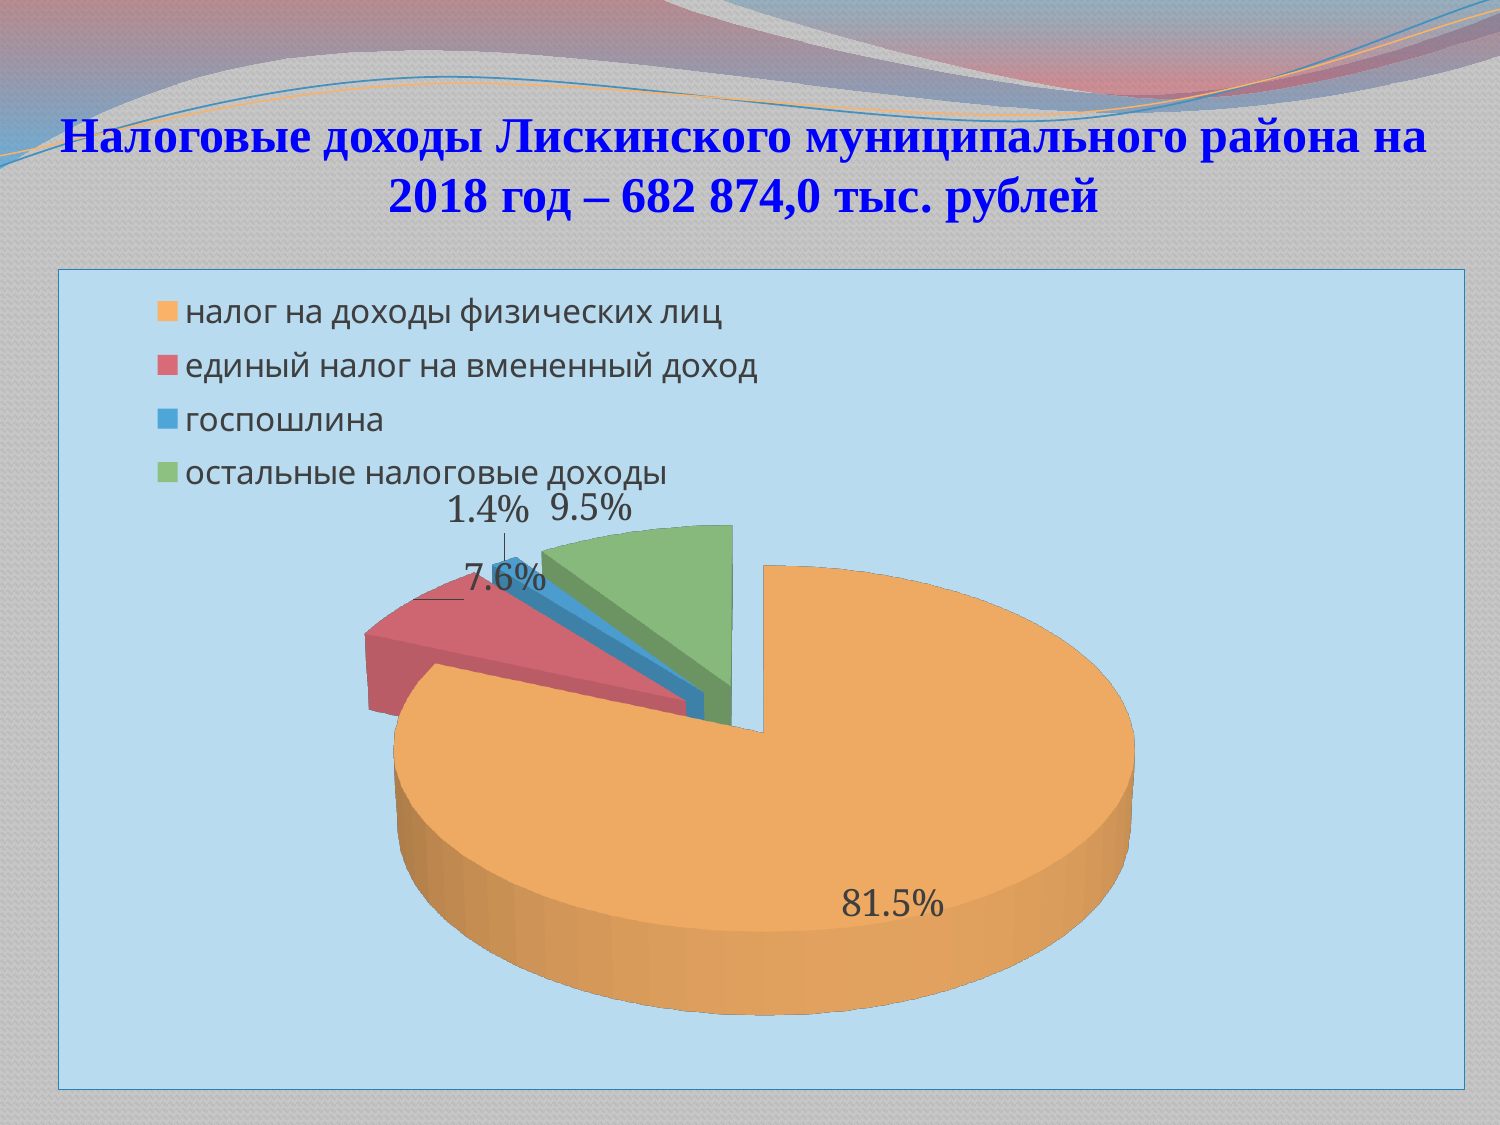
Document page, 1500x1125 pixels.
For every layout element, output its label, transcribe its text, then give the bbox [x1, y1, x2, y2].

title Налоговые доходы Лискинского муниципального района на 2018 год – 682 874,0 тыс. рублей [58, 82, 1430, 223]
chart [58, 269, 1466, 1091]
